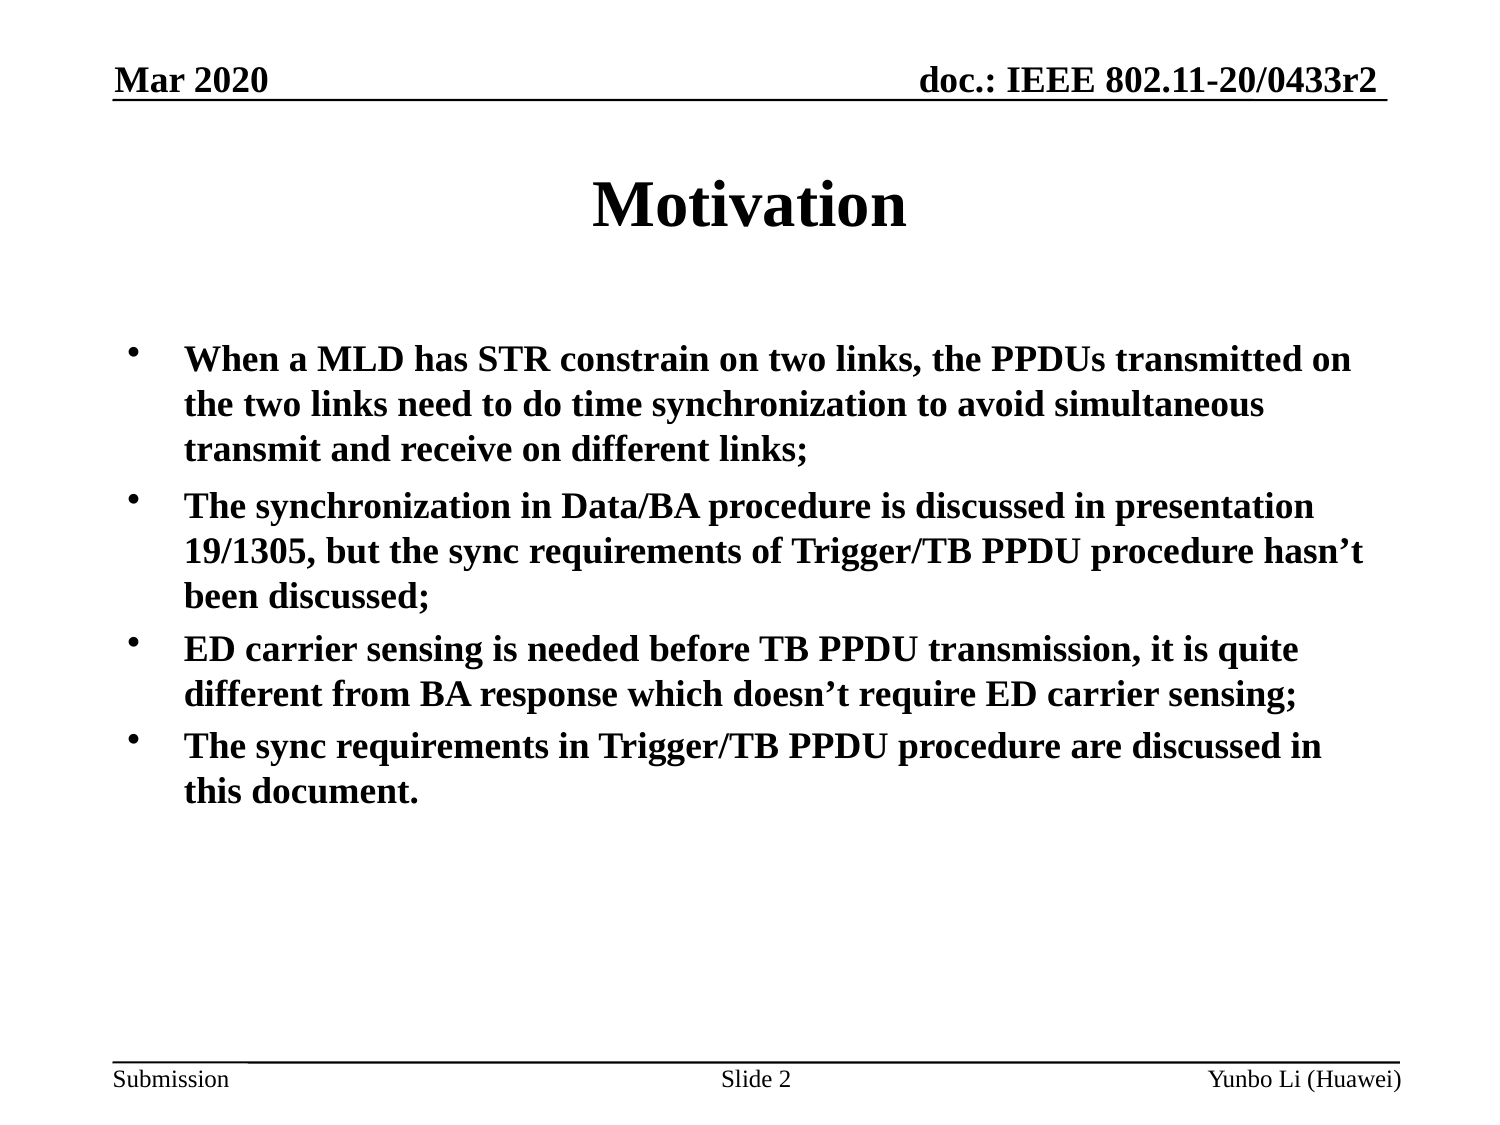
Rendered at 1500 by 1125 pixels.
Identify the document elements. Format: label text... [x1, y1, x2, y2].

footer Yunbo Li (Huawei) [1204, 1061, 1402, 1093]
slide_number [114, 54, 271, 101]
slide_number Slide 2 [712, 1061, 800, 1093]
list When a MLD has STR constrain on two links, the PPDUs transmitted on the two links need to do time synchronization to avoid simultaneous transmit and receive on different links; The synchronization in Data/BA procedure is discussed in presentation 19/1305, but the sync requirements of Trigger/TB PPDU procedure hasn’t been discussed; ED carrier sensing is needed before TB PPDU transmission, it is quite different from BA response which doesn’t require ED carrier sensing; The sync requirements in Trigger/TB PPDU procedure are discussed in this document. [112, 326, 1388, 1063]
title Motivation [112, 112, 1388, 288]
